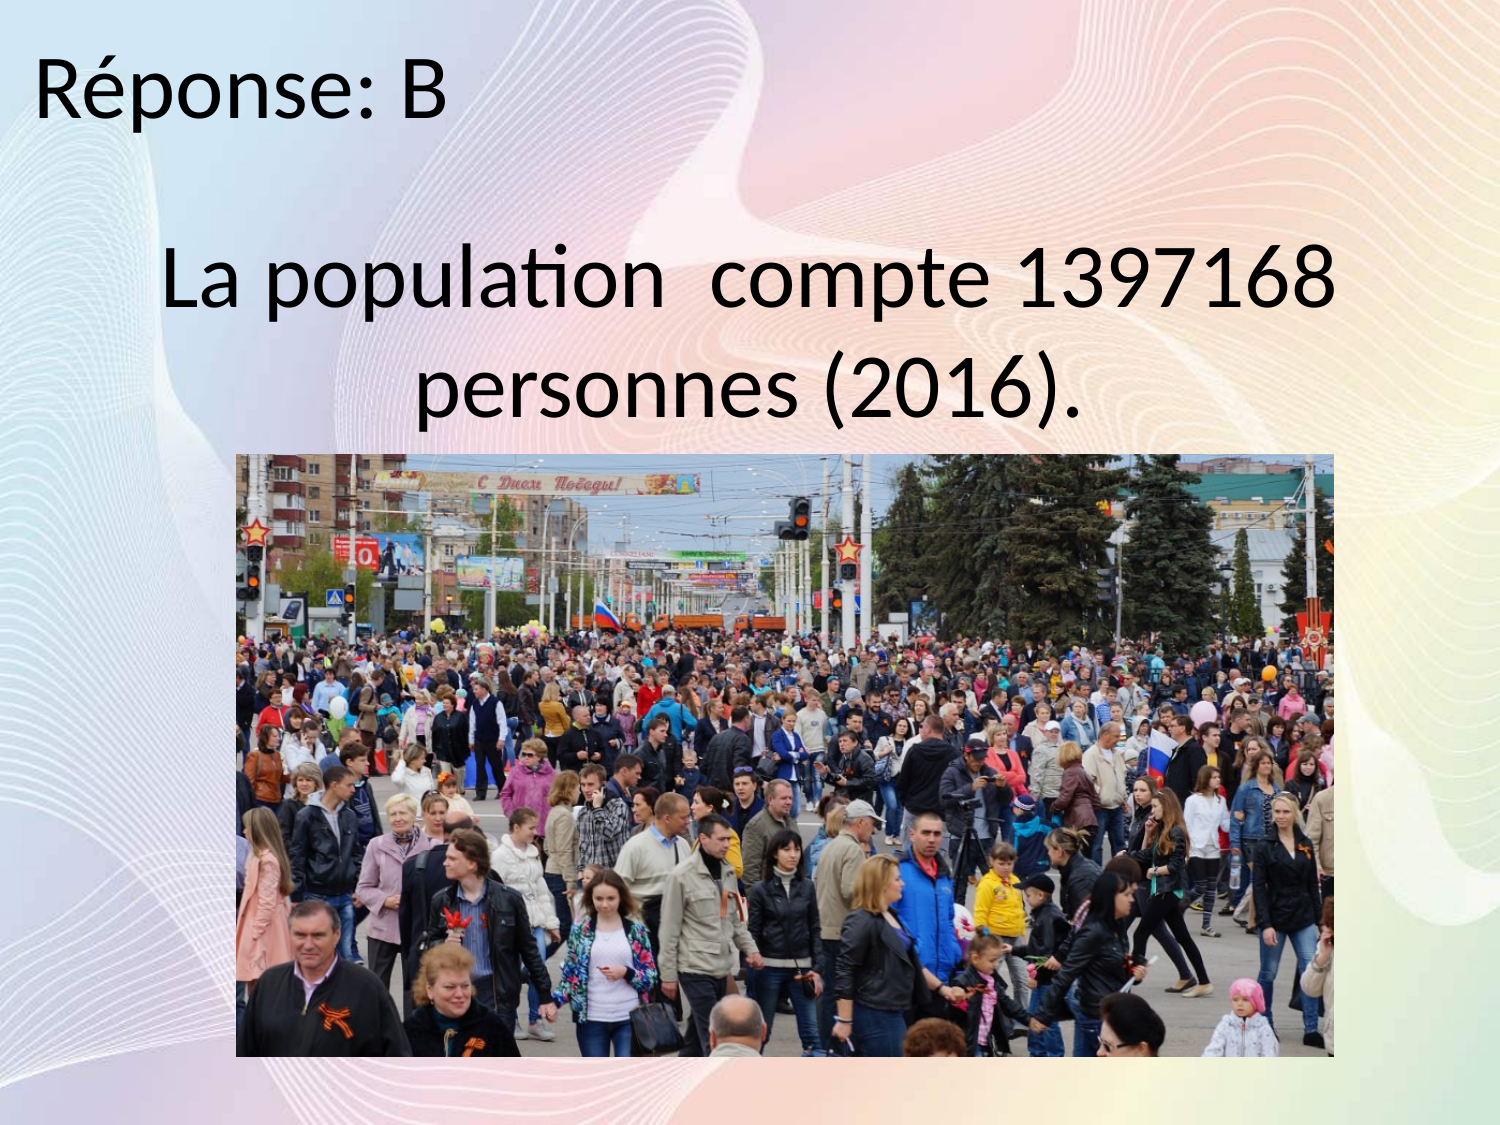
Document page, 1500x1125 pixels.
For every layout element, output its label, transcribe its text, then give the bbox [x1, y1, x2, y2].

text_box La population compte 1397168 personnes (2016). [17, 208, 1483, 443]
text_box Réponse: B [18, 19, 465, 144]
picture [0, 0, 1500, 1125]
